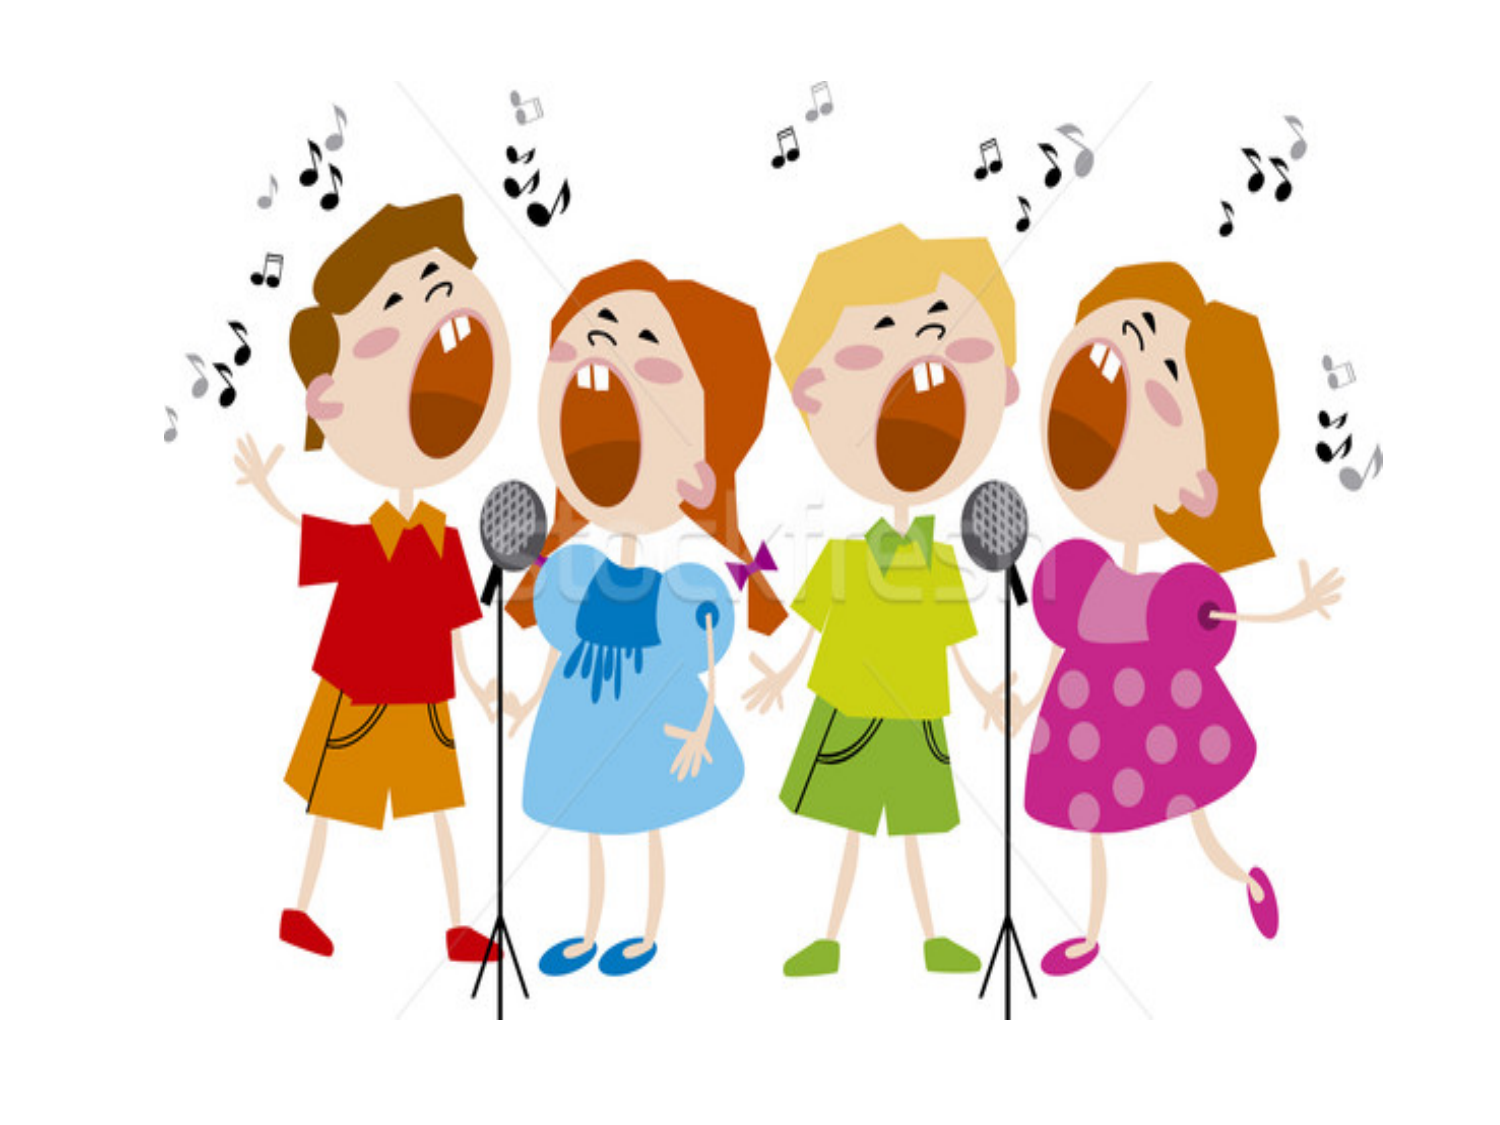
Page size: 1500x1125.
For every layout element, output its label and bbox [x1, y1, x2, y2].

list [163, 81, 1383, 1020]
